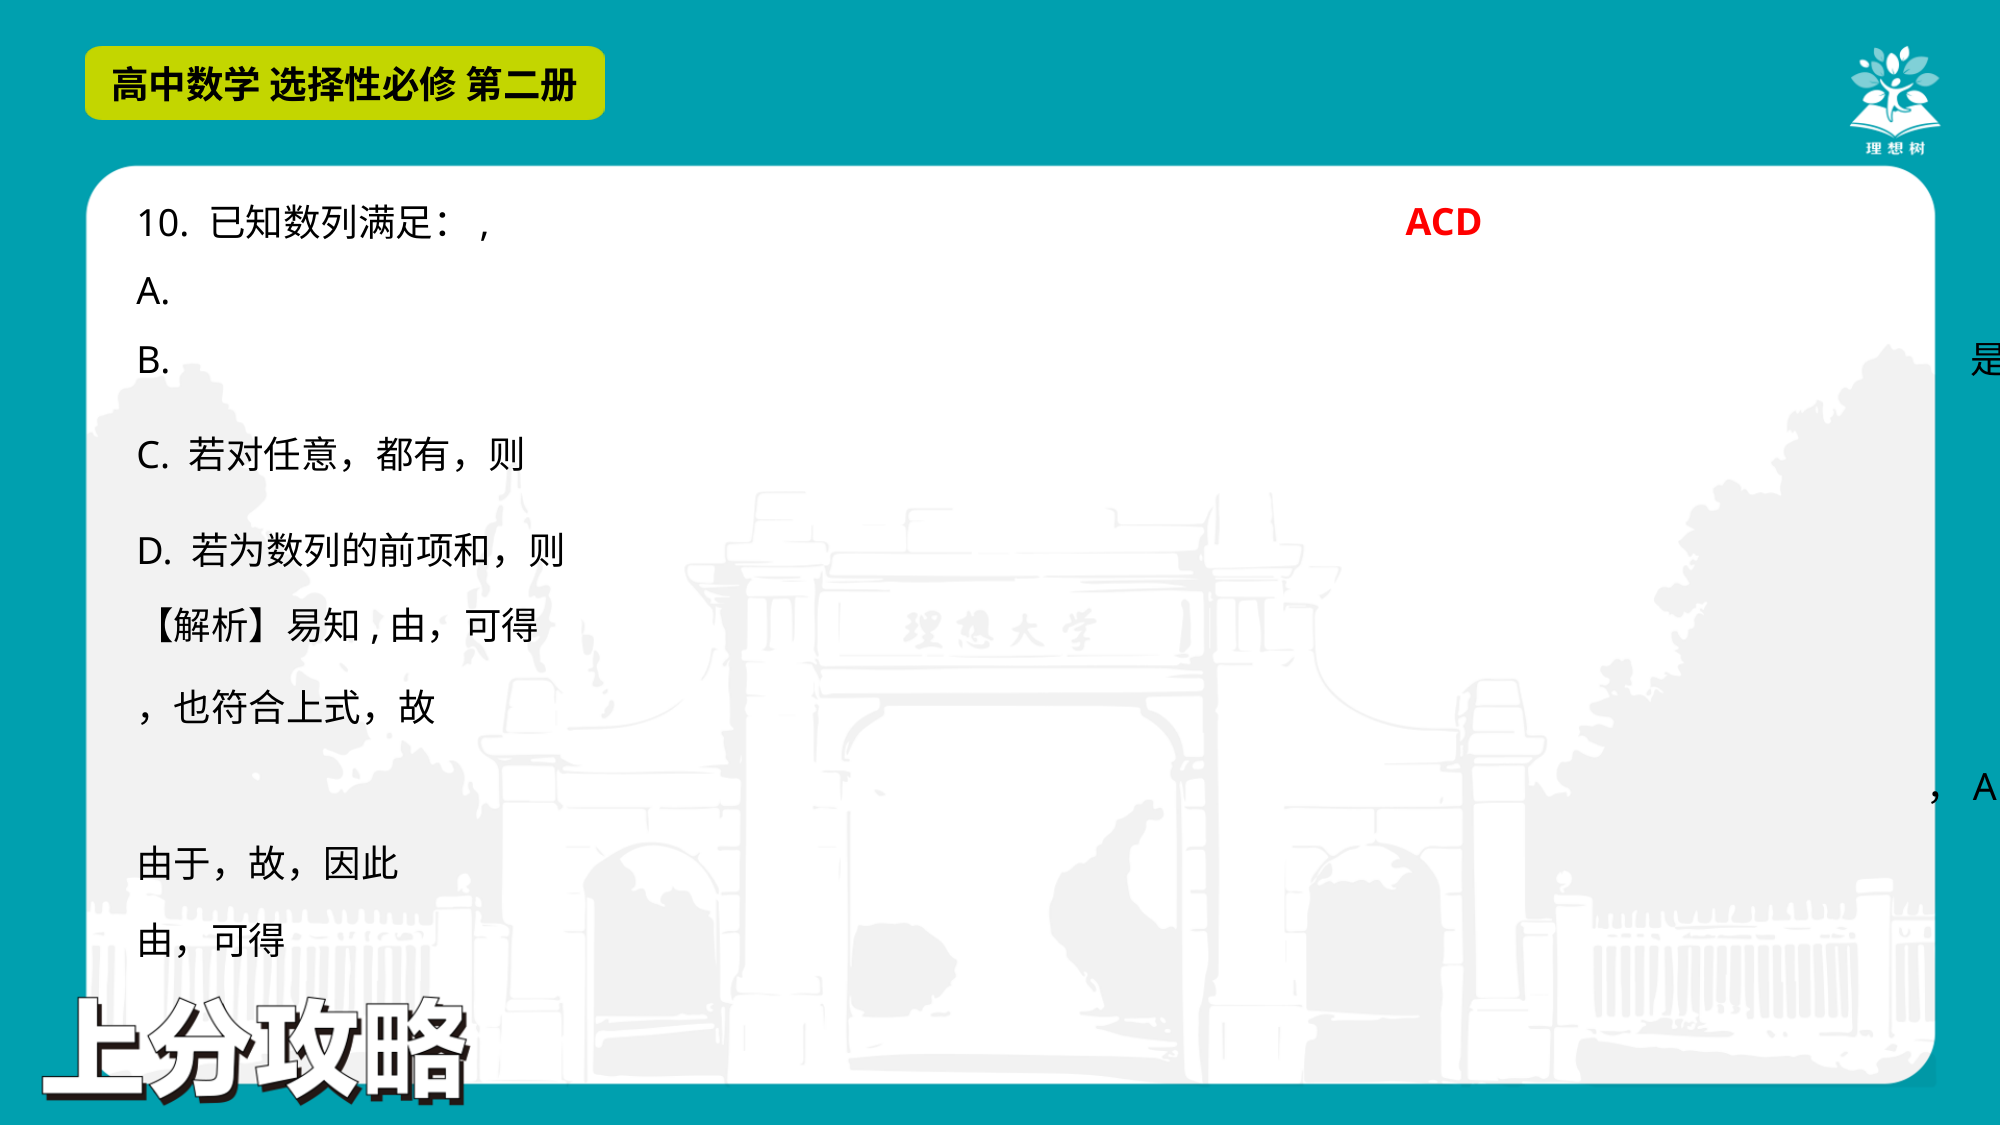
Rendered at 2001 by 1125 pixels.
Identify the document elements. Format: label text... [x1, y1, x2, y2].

picture [0, 0, 2000, 1125]
picture [1990, 367, 2000, 373]
picture [1990, 361, 2000, 365]
text_box ACD [1389, 176, 1499, 236]
